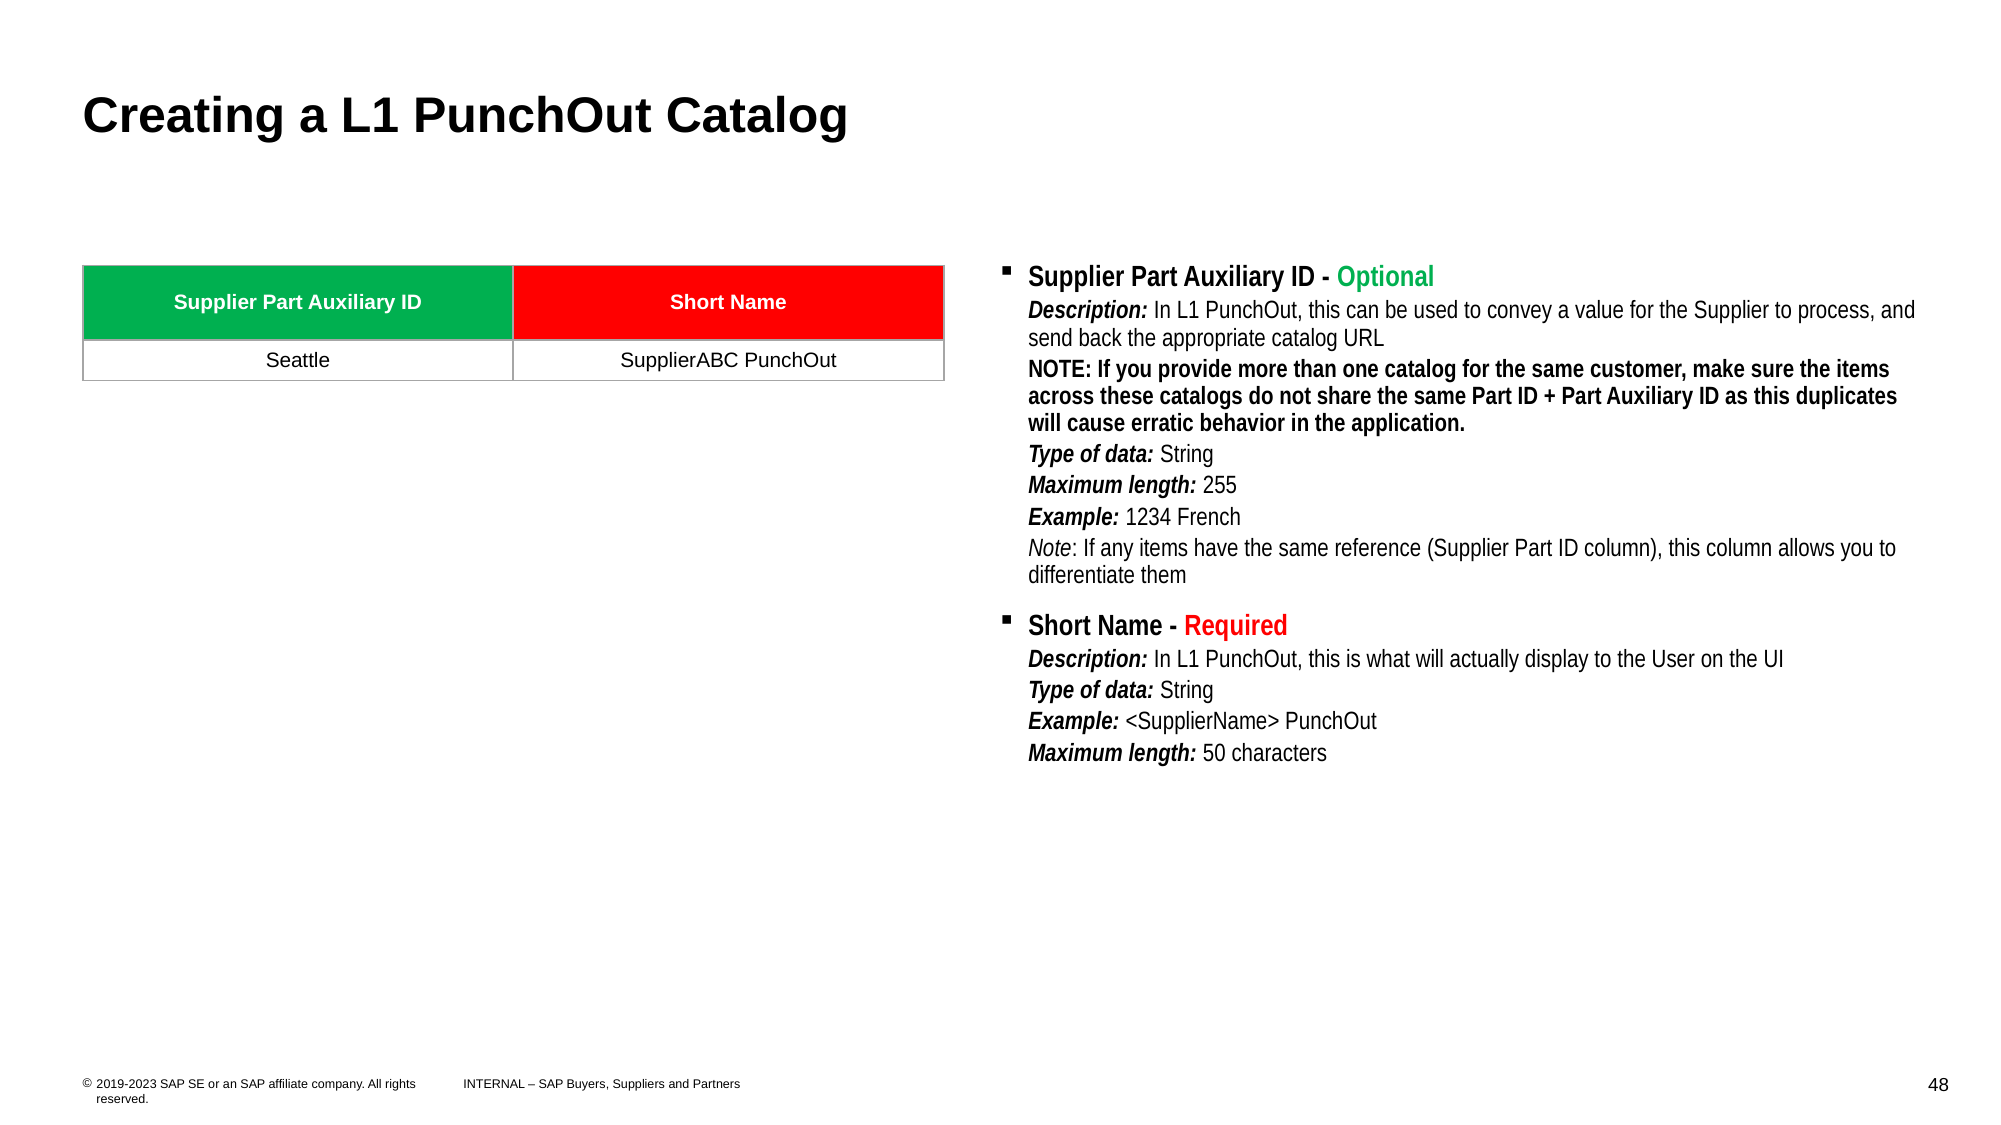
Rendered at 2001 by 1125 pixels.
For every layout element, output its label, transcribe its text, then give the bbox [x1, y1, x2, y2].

title Creating a L1 PunchOut Catalog [82, 82, 1918, 144]
table_cell SupplierABC PunchOut [514, 341, 943, 380]
table_cell Seattle [84, 341, 512, 380]
text_box Supplier Part Auxiliary ID - Optional Description: In L1 PunchOut, this can be used to convey a value for the Supplier to process, and send back the appropriate catalog URL NOTE: If you provide more than one catalog for the same customer, make sure the items across these catalogs do not share the same Part ID + Part Auxiliary ID as this duplicates will cause erratic behavior in the application. Type of data: String Maximum length: 255 Example: 1234 French Note: If any items have the same reference (Supplier Part ID column), this column allows you to differentiate them Short Name - Required Description: In L1 PunchOut, this is what will actually display to the User on the UI Type of data: String Example: <SupplierName> PunchOut Maximum length: 50 characters [1000, 265, 1918, 767]
table_header Supplier Part Auxiliary ID [84, 266, 512, 339]
table_header Short Name [514, 266, 943, 339]
